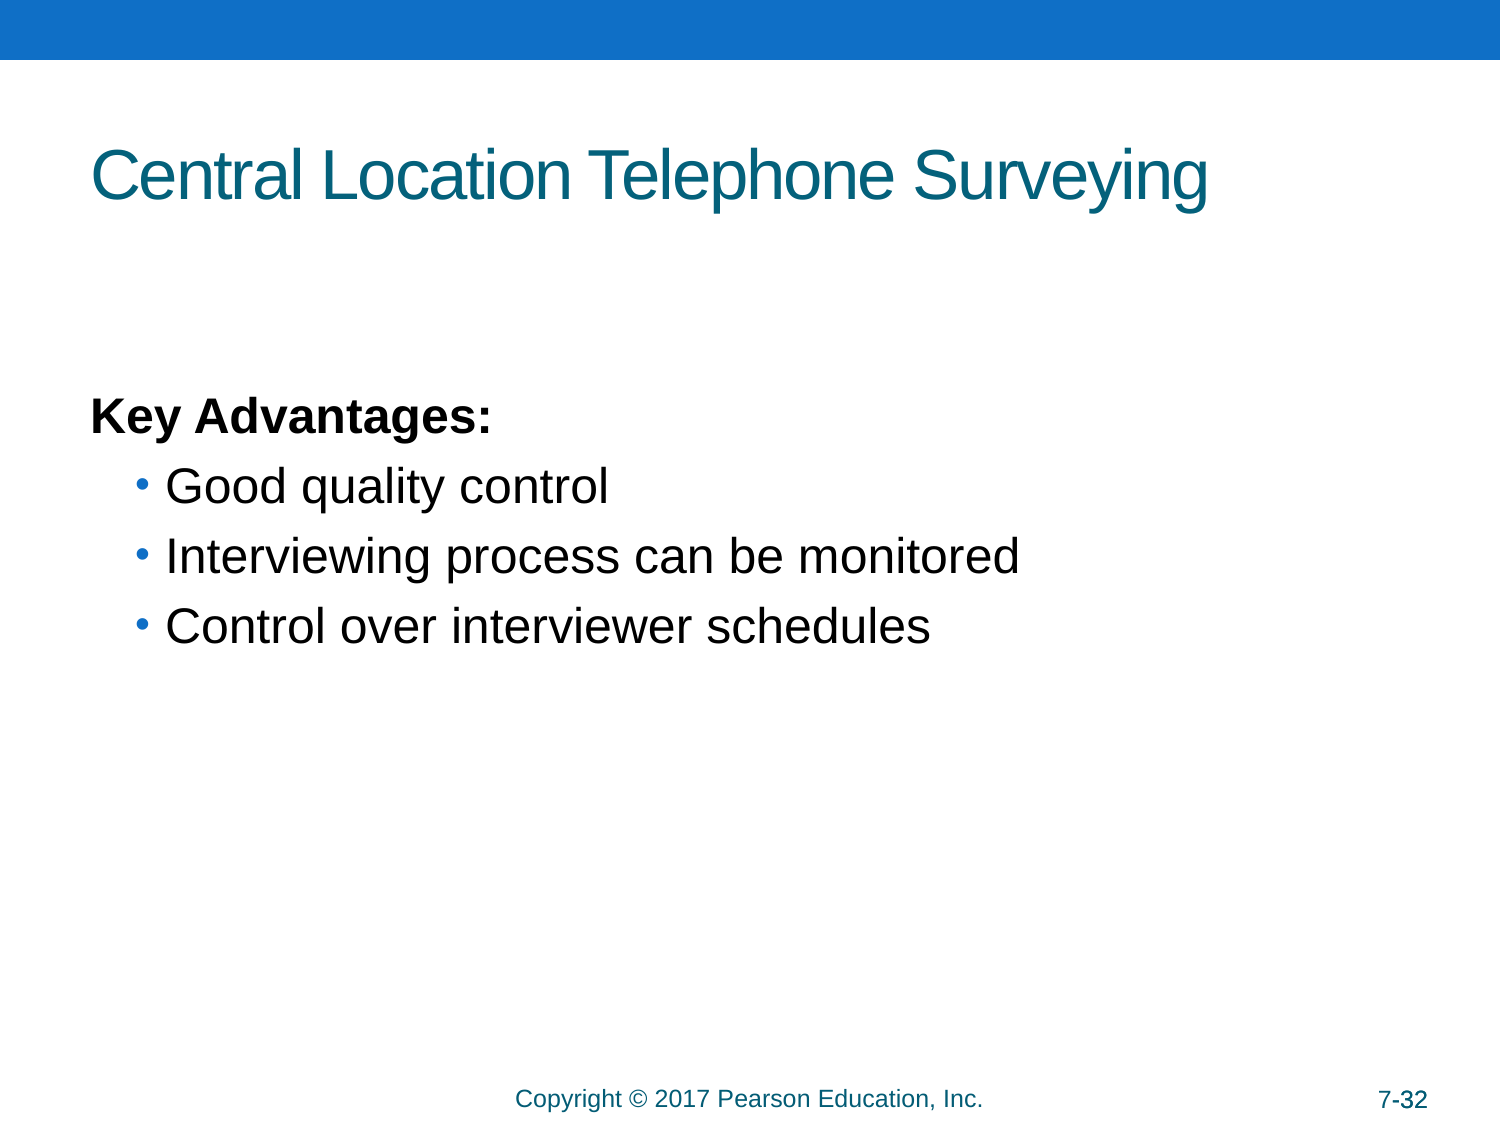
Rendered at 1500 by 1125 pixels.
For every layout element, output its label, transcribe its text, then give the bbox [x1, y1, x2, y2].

title Central Location Telephone Surveying [75, 90, 1425, 253]
list Key Advantages: Good quality control Interviewing process can be monitored Control over interviewer schedules [75, 376, 1425, 1125]
